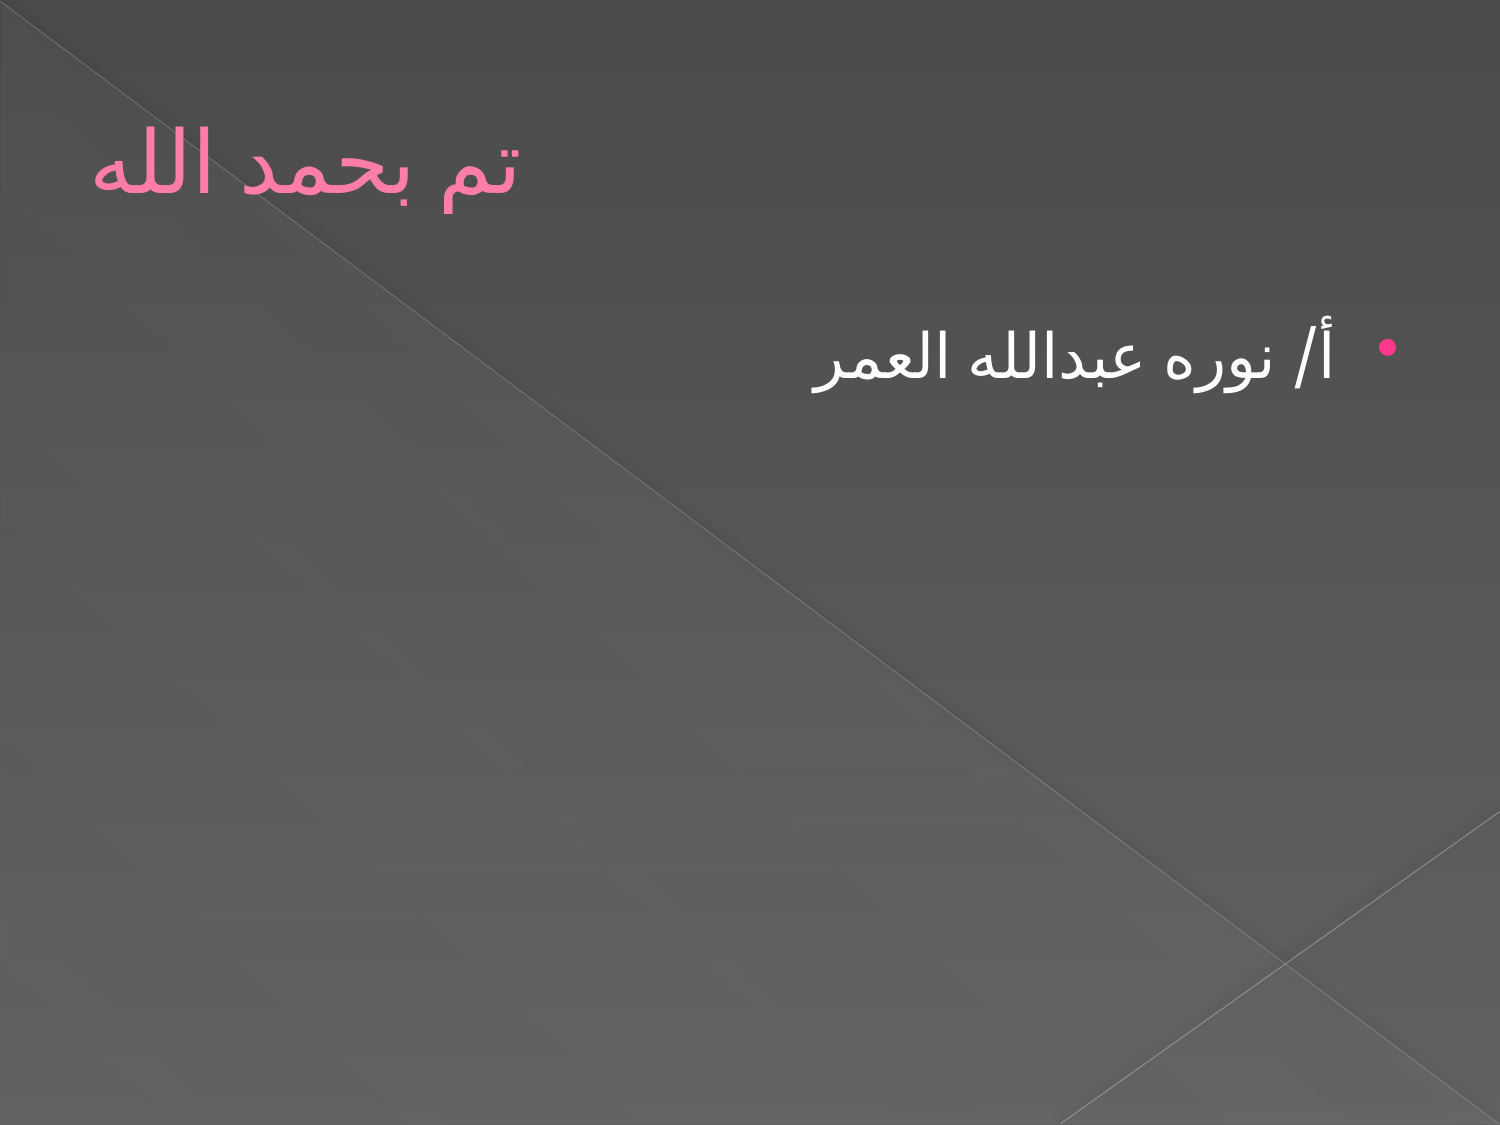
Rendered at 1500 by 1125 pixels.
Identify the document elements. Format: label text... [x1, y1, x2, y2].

list أ/ نوره عبدالله العمر [75, 308, 1425, 1059]
title تم بحمد الله [75, 43, 1425, 274]
